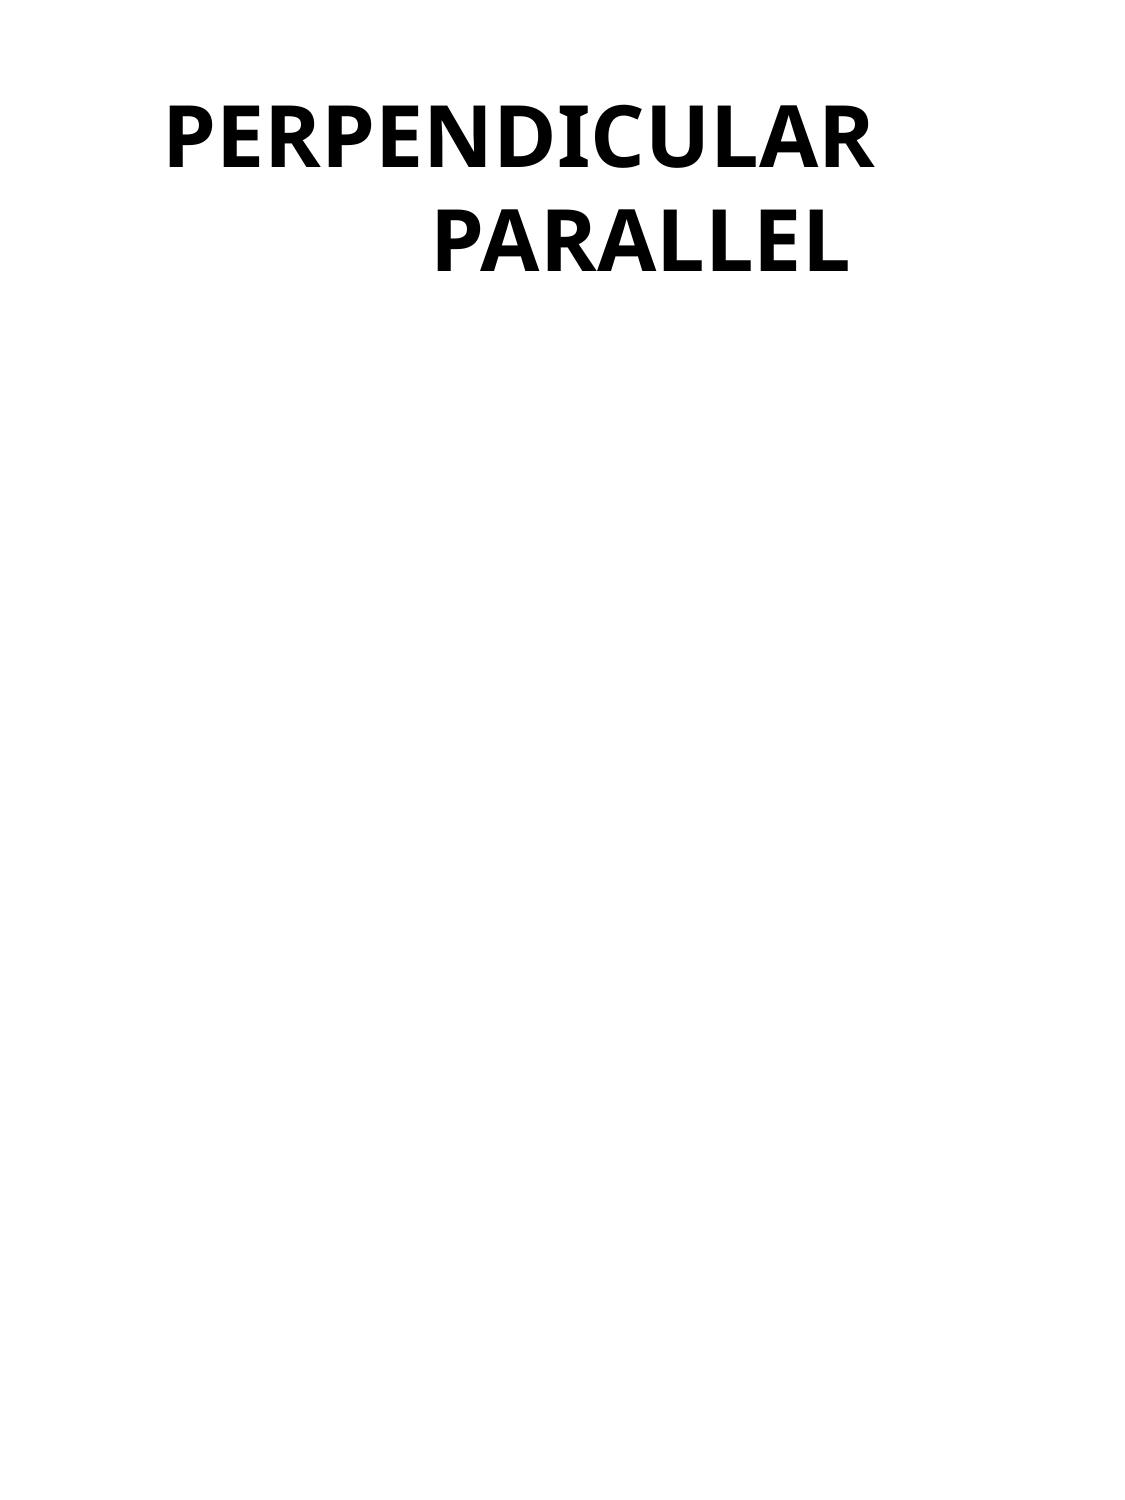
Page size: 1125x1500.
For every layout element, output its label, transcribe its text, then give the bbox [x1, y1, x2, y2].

title PERPENDICULAR PARALLEL [56, 60, 1069, 310]
